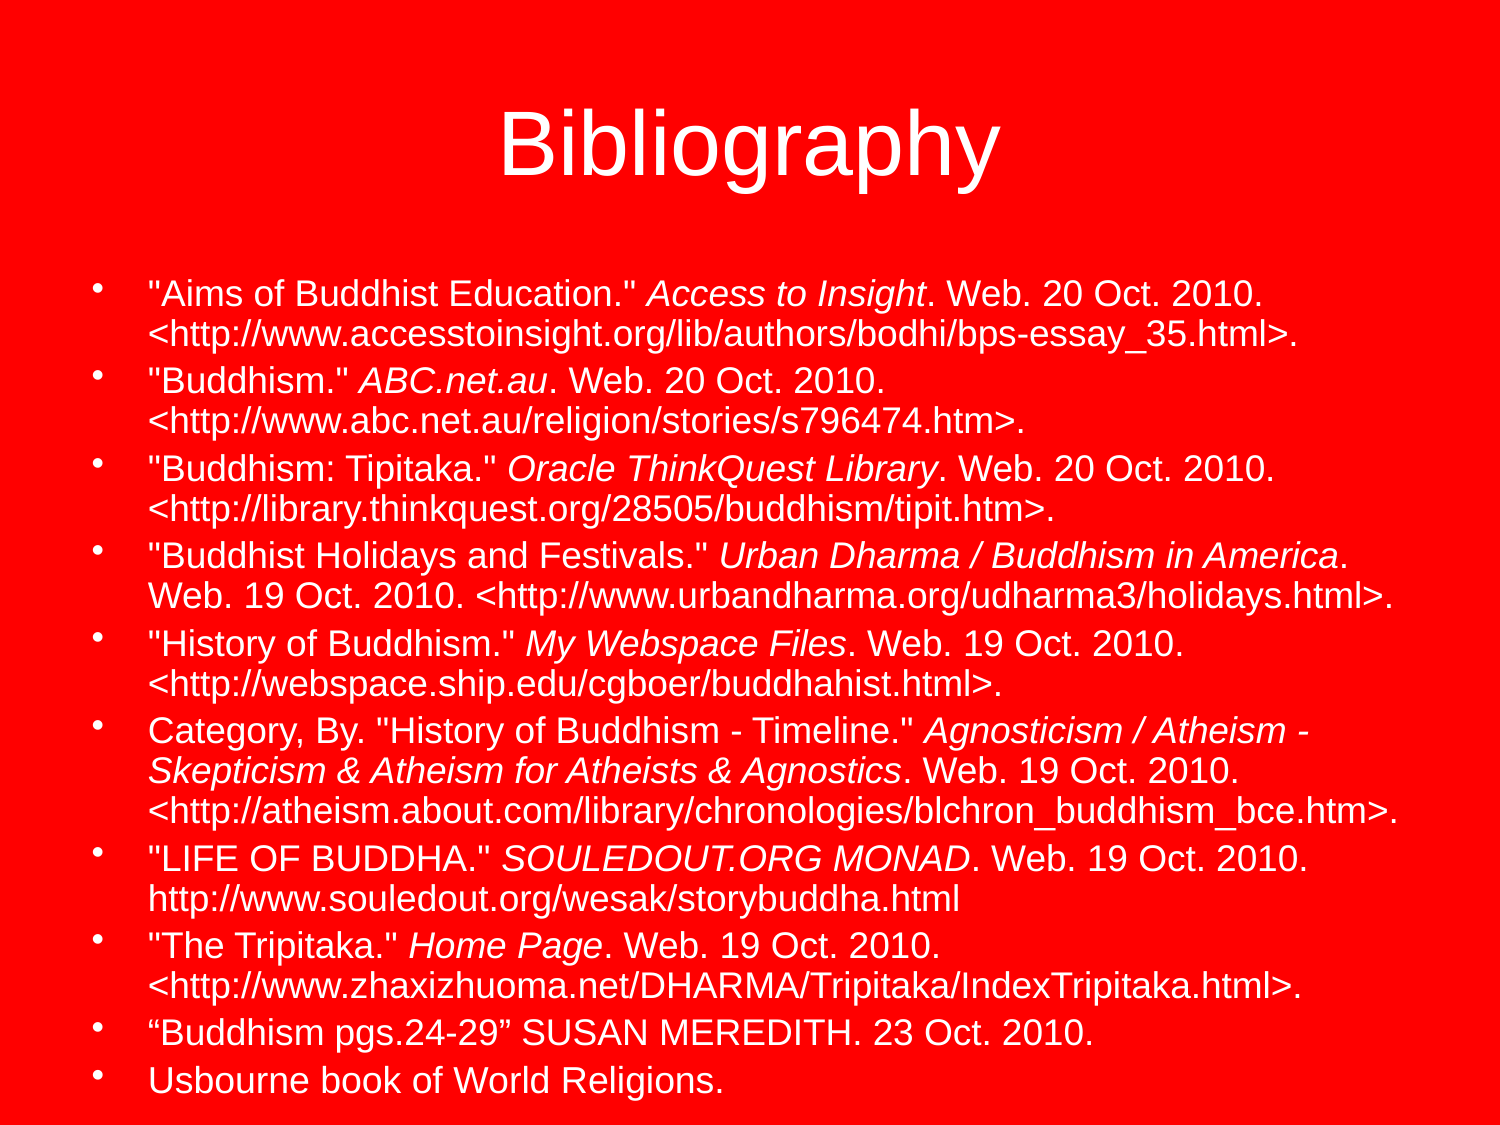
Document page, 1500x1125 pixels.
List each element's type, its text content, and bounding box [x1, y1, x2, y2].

list "Aims of Buddhist Education." Access to Insight. Web. 20 Oct. 2010. <http://www.accesstoinsight.org/lib/authors/bodhi/bps-essay_35.html>. "Buddhism." ABC.net.au. Web. 20 Oct. 2010. <http://www.abc.net.au/religion/stories/s796474.htm>. "Buddhism: Tipitaka." Oracle ThinkQuest Library. Web. 20 Oct. 2010. <http://library.thinkquest.org/28505/buddhism/tipit.htm>. "Buddhist Holidays and Festivals." Urban Dharma / Buddhism in America. Web. 19 Oct. 2010. <http://www.urbandharma.org/udharma3/holidays.html>. "History of Buddhism." My Webspace Files. Web. 19 Oct. 2010. <http://webspace.ship.edu/cgboer/buddhahist.html>. Category, By. "History of Buddhism - Timeline." Agnosticism / Atheism - Skepticism & Atheism for Atheists & Agnostics. Web. 19 Oct. 2010. <http://atheism.about.com/library/chronologies/blchron_buddhism_bce.htm>. "LIFE OF BUDDHA." SOULEDOUT.ORG MONAD. Web. 19 Oct. 2010. http://www.souledout.org/wesak/storybuddha.html "The Tripitaka." Home Page. Web. 19 Oct. 2010. <http://www.zhaxizhuoma.net/DHARMA/Tripitaka/IndexTripitaka.html>. “Buddhism pgs.24-29” SUSAN MEREDITH. 23 Oct. 2010. Usbourne book of World Religions. [76, 266, 1427, 1010]
title Bibliography [74, 44, 1426, 233]
